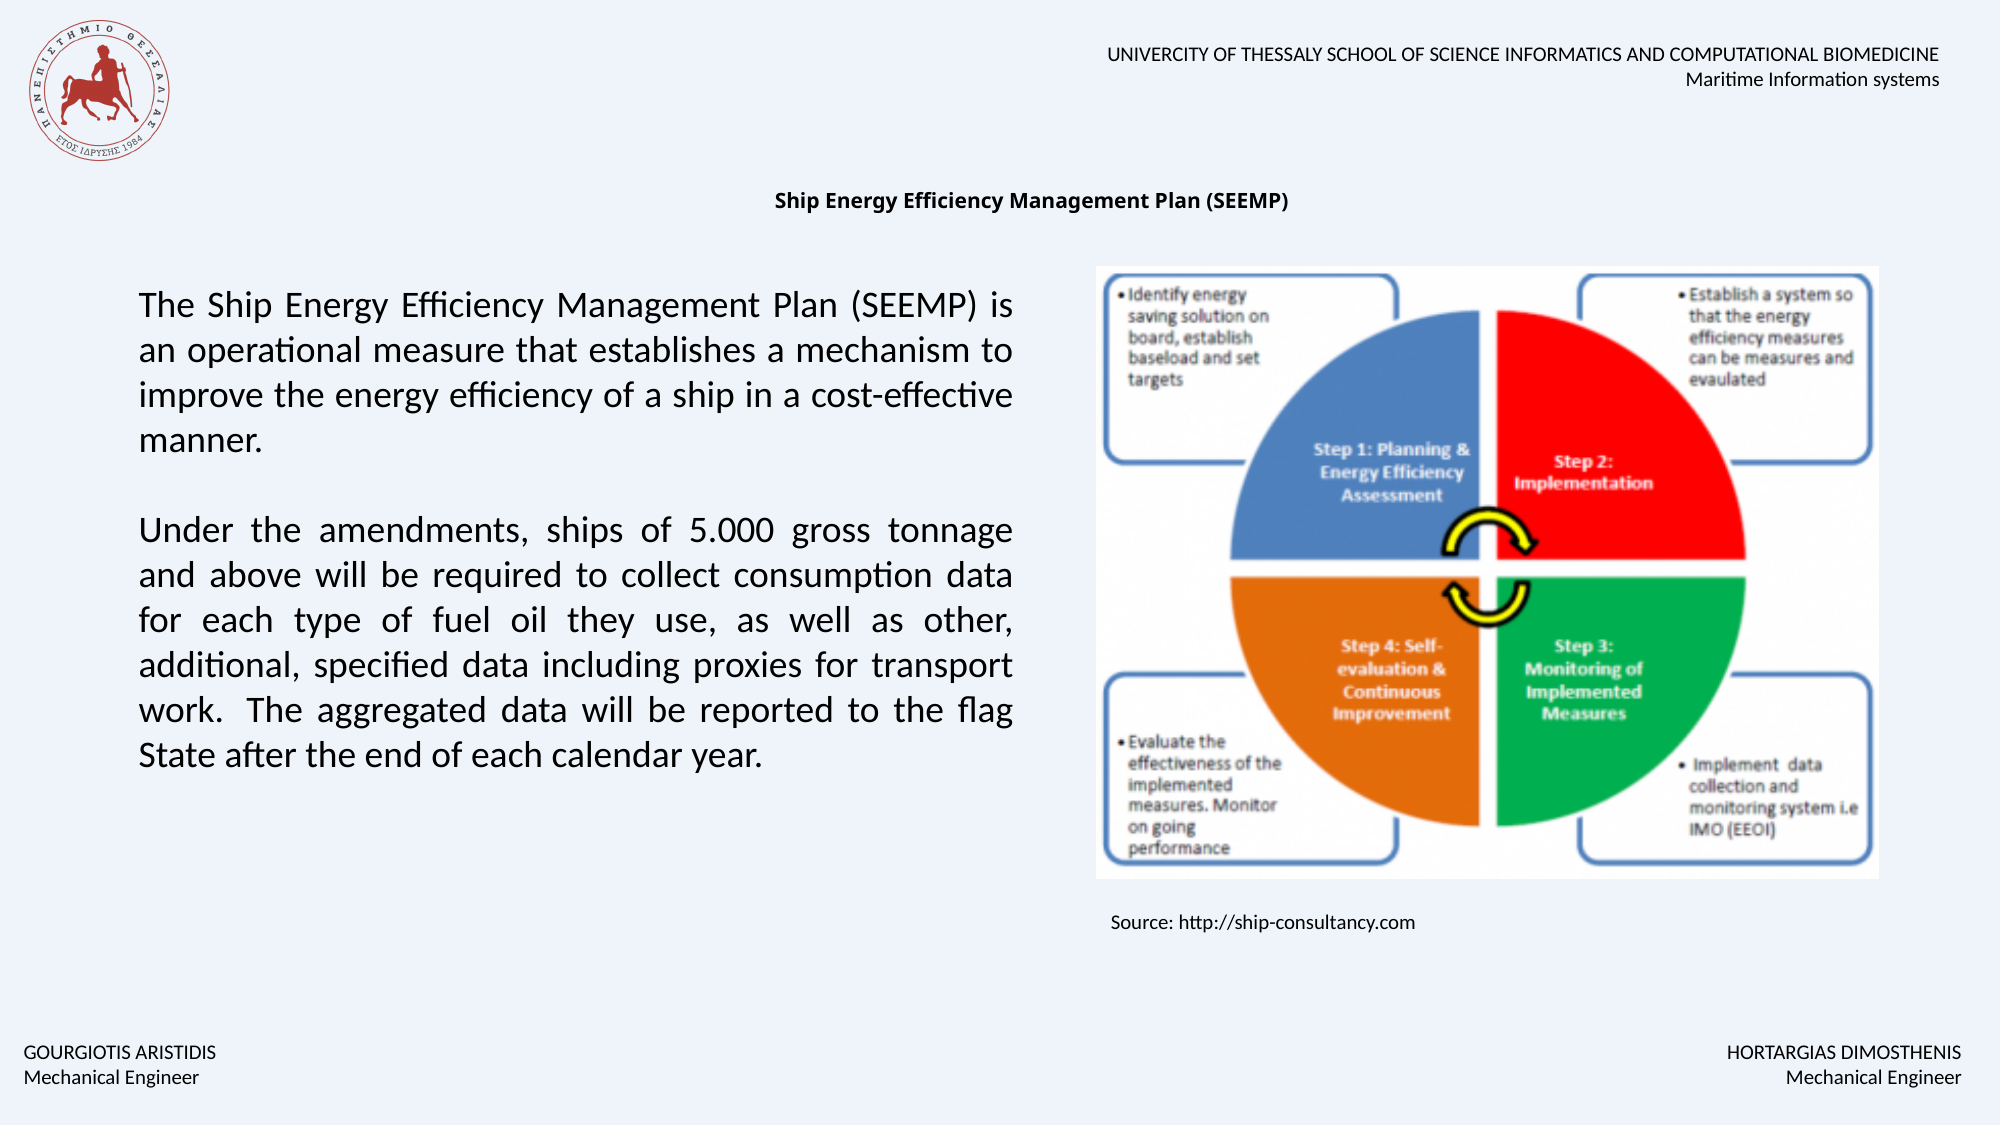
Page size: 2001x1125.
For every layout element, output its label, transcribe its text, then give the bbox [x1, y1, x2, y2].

picture [1096, 266, 1879, 879]
title Ship Energy Efficiency Management Plan (SEEMP) [142, 181, 1922, 246]
picture [27, 20, 172, 162]
text_box The Ship Energy Efficiency Management Plan (SEEMP) is an operational measure that establishes a mechanism to improve the energy efficiency of a ship in a cost-effective manner. Under the amendments, ships of 5.000 gross tonnage and above will be required to collect consumption data for each type of fuel oil they use, as well as other, additional, specified data including proxies for transport work. The aggregated data will be reported to the flag State after the end of each calendar year. [123, 272, 1030, 873]
text_box Source: http://ship-consultancy.com [1096, 901, 1875, 941]
text_box UNIVERCITY OF THESSALY SCHOOL OF SCIENCE INFORMATICS AND COMPUTATIONAL BIOMEDICINE Maritime Information systems [229, 32, 1955, 98]
text_box GOURGIOTIS ARISTIDIS HORTARGIAS DIMOSTHENIS Mechanical Engineer Mechanical Engineer [8, 1030, 1984, 1096]
